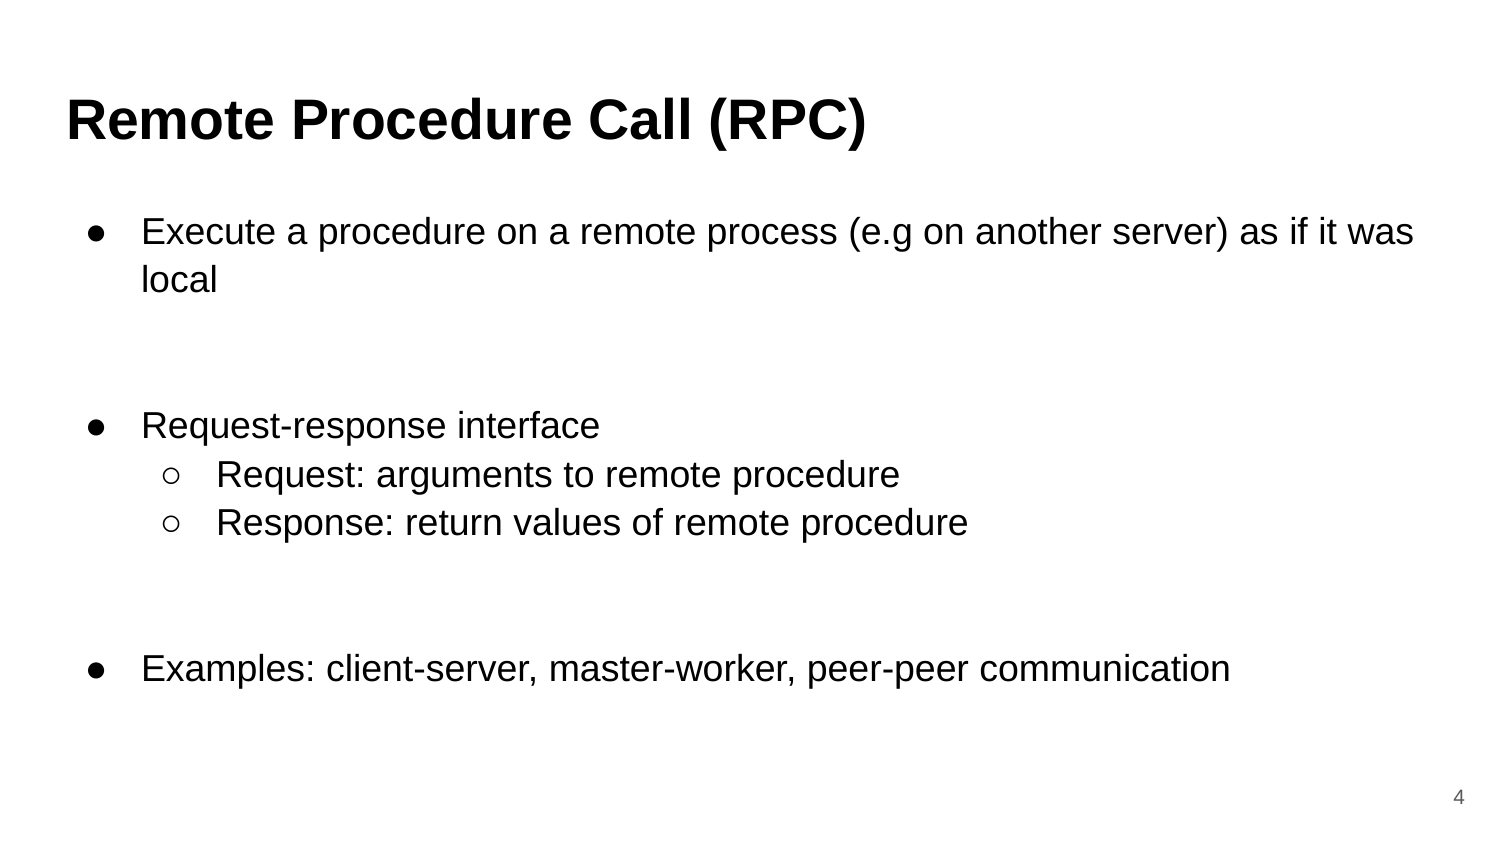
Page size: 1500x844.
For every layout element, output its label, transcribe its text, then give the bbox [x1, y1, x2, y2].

slide_number 4 [1389, 764, 1480, 830]
list Execute a procedure on a remote process (e.g on another server) as if it was local Request-response interface Request: arguments to remote procedure Response: return values of remote procedure Examples: client-server, master-worker, peer-peer communication [51, 189, 1449, 750]
title Remote Procedure Call (RPC) [51, 72, 1449, 167]
